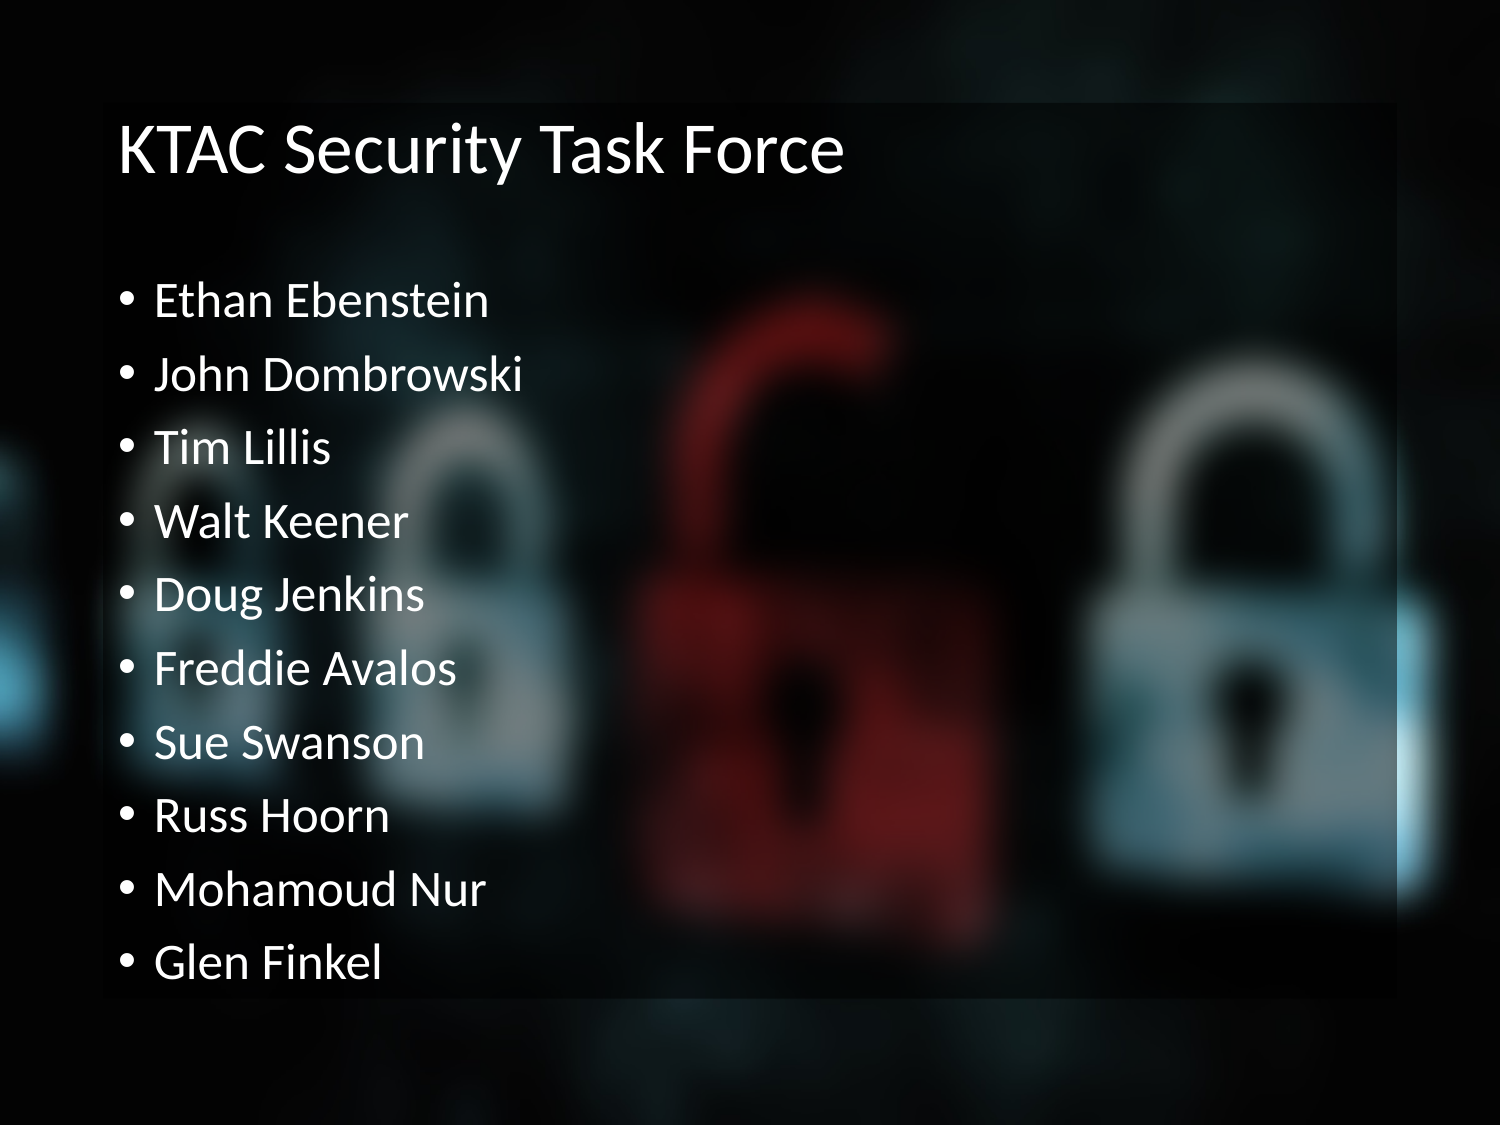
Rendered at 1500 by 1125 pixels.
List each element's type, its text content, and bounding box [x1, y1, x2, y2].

text_box [128, 84, 1422, 303]
picture [0, 0, 1500, 1125]
list KTAC Security Task Force Ethan Ebenstein John Dombrowski Tim Lillis Walt Keener Doug Jenkins Freddie Avalos Sue Swanson Russ Hoorn Mohamoud Nur Glen Finkel [103, 102, 1397, 999]
